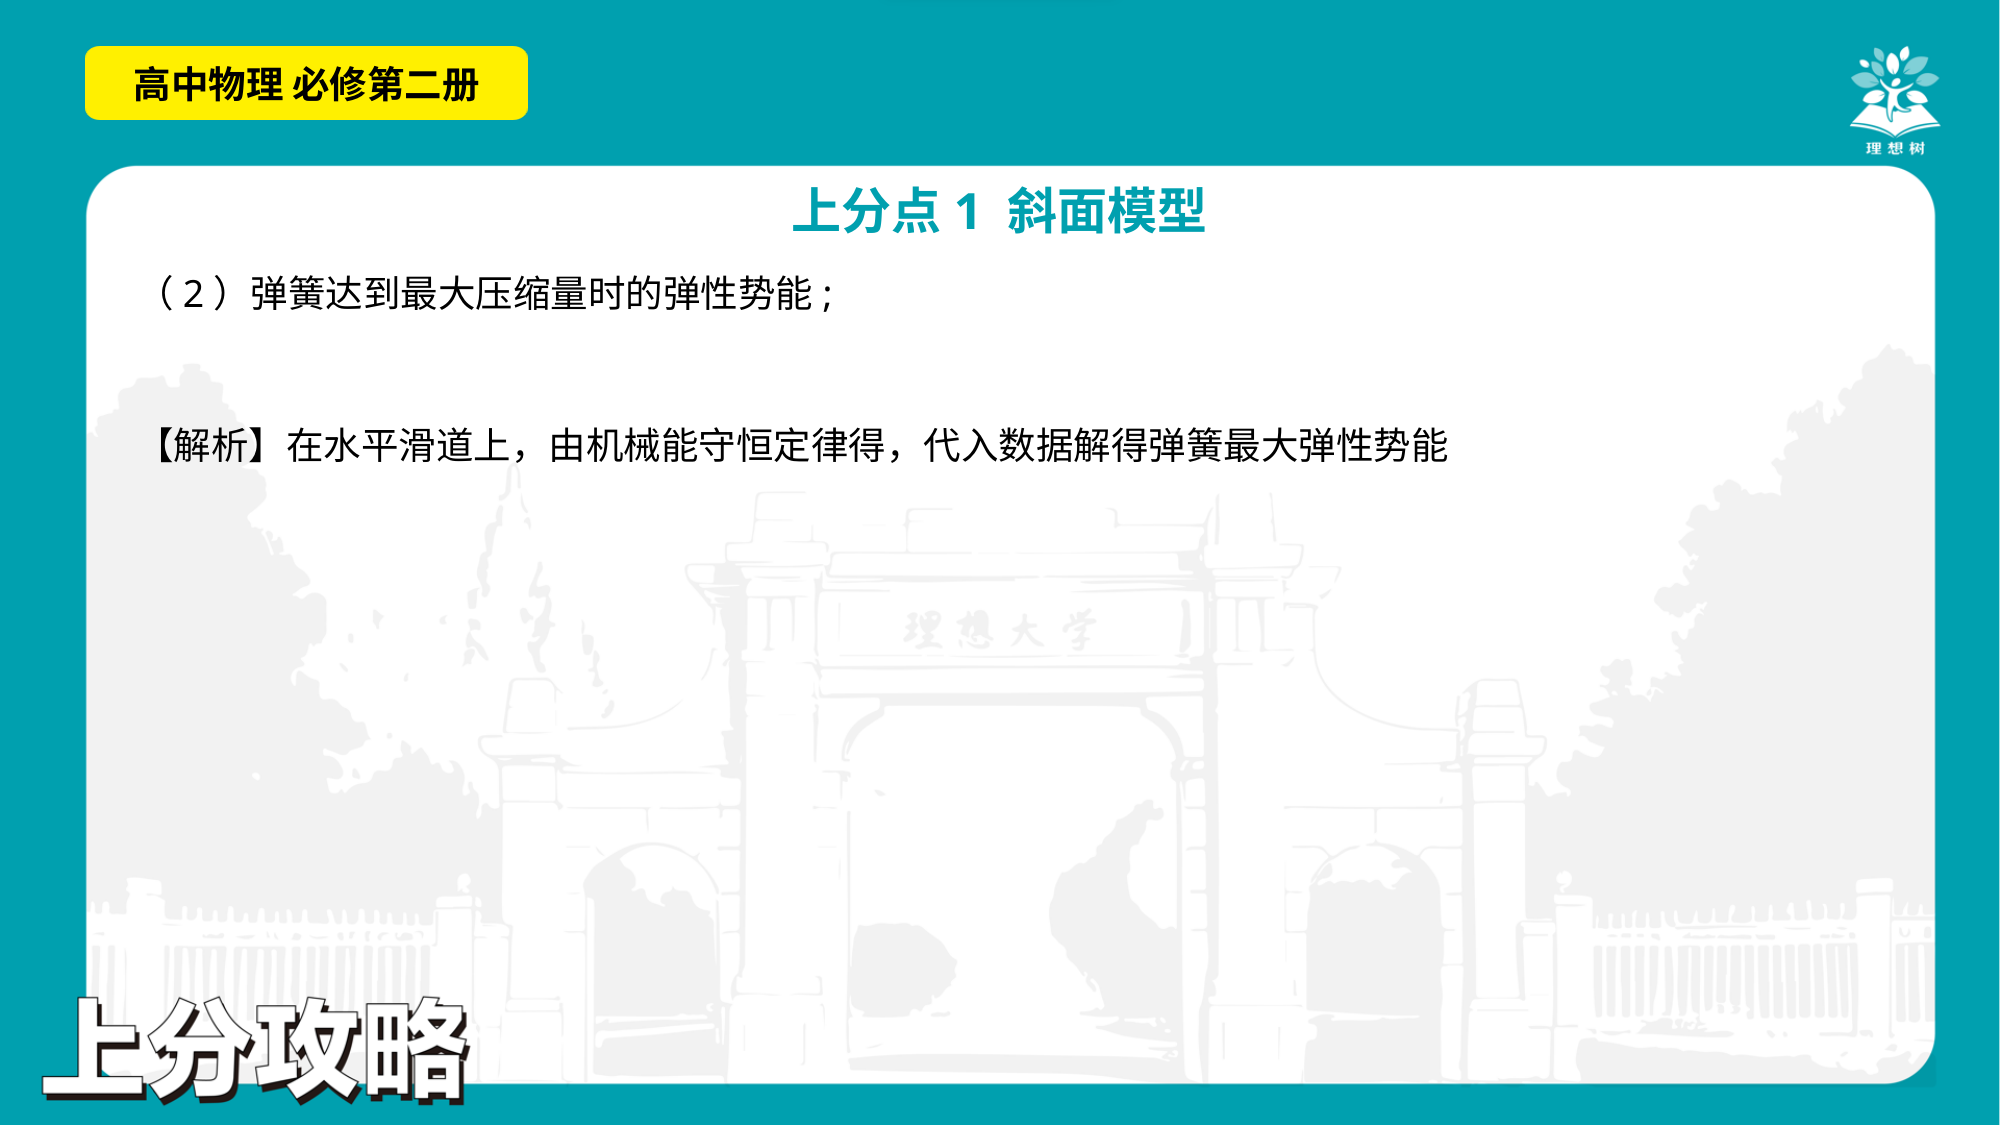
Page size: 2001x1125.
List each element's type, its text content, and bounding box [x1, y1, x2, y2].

picture [0, 0, 2000, 1125]
text_box （2）弹簧达到最大压缩量时的弹性势能; [136, 248, 1865, 308]
